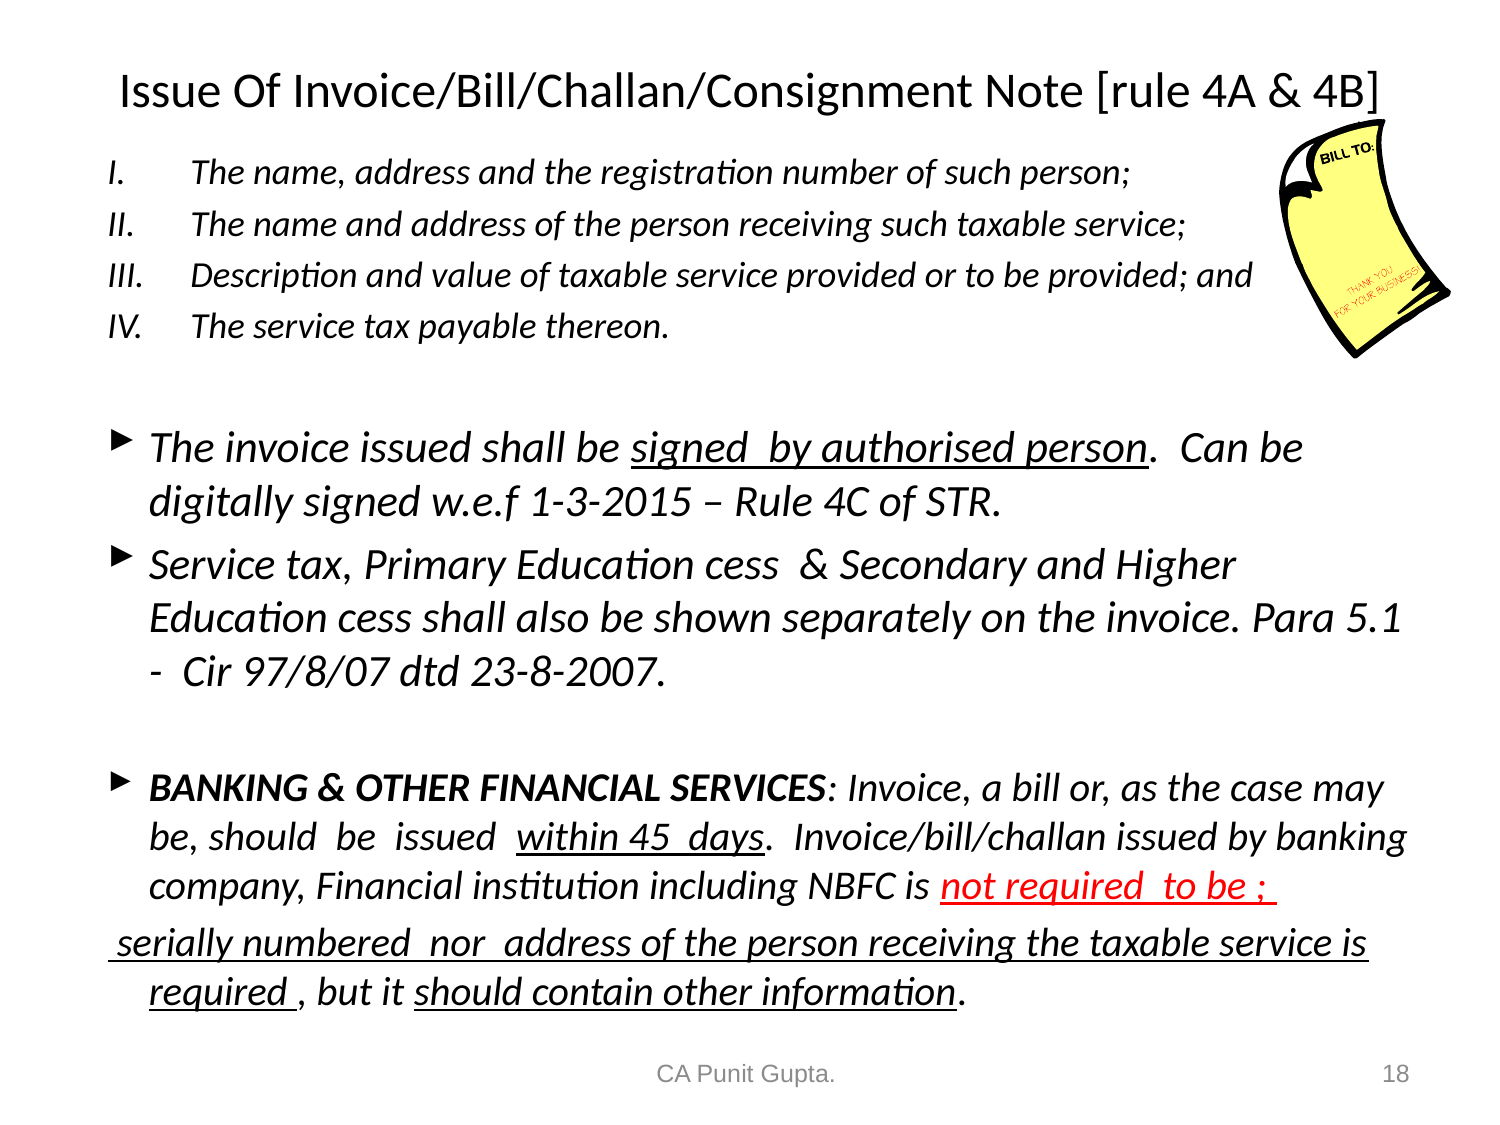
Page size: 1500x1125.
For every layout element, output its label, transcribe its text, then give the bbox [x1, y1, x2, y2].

picture [1277, 116, 1454, 359]
slide_number 18 [1074, 1042, 1425, 1103]
title Issue Of Invoice/Bill/Challan/Consignment Note [rule 4A & 4B] [75, 45, 1425, 129]
list The name, address and the registration number of such person; The name and address of the person receiving such taxable service; Description and value of taxable service provided or to be provided; and The service tax payable thereon. The invoice issued shall be signed by authorised person. Can be digitally signed w.e.f 1-3-2015 – Rule 4C of STR. Service tax, Primary Education cess & Secondary and Higher Education cess shall also be shown separately on the invoice. Para 5.1 - Cir 97/8/07 dtd 23-8-2007. BANKING & OTHER FINANCIAL SERVICES: Invoice, a bill or, as the case may be, should be issued within 45 days. Invoice/bill/challan issued by banking company, Financial institution including NBFC is not required to be ; serially numbered nor address of the person receiving the taxable service is required , but it should contain other information. [75, 140, 1425, 1043]
footer CA Punit Gupta. [512, 1042, 988, 1103]
